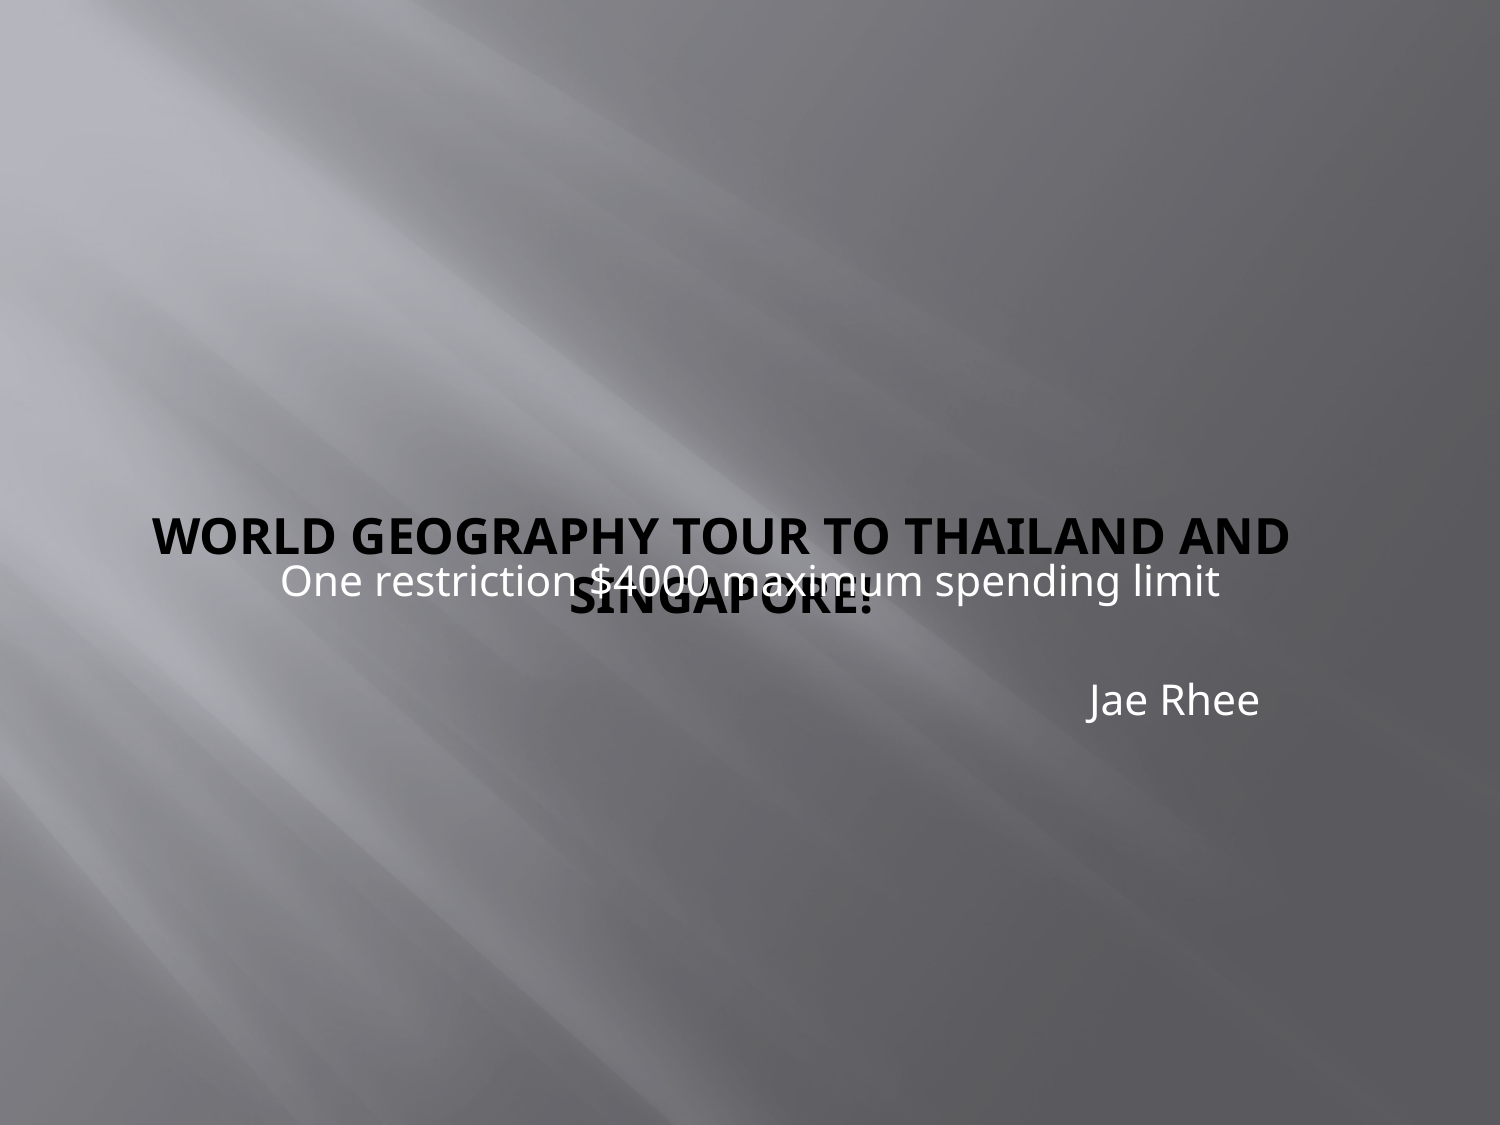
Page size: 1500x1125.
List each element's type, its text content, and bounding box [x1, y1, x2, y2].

title World Geography Tour to Thailand and Singapore! [46, 503, 1397, 804]
subtitle One restriction $4000 maximum spending limit Jae Rhee [225, 546, 1275, 834]
